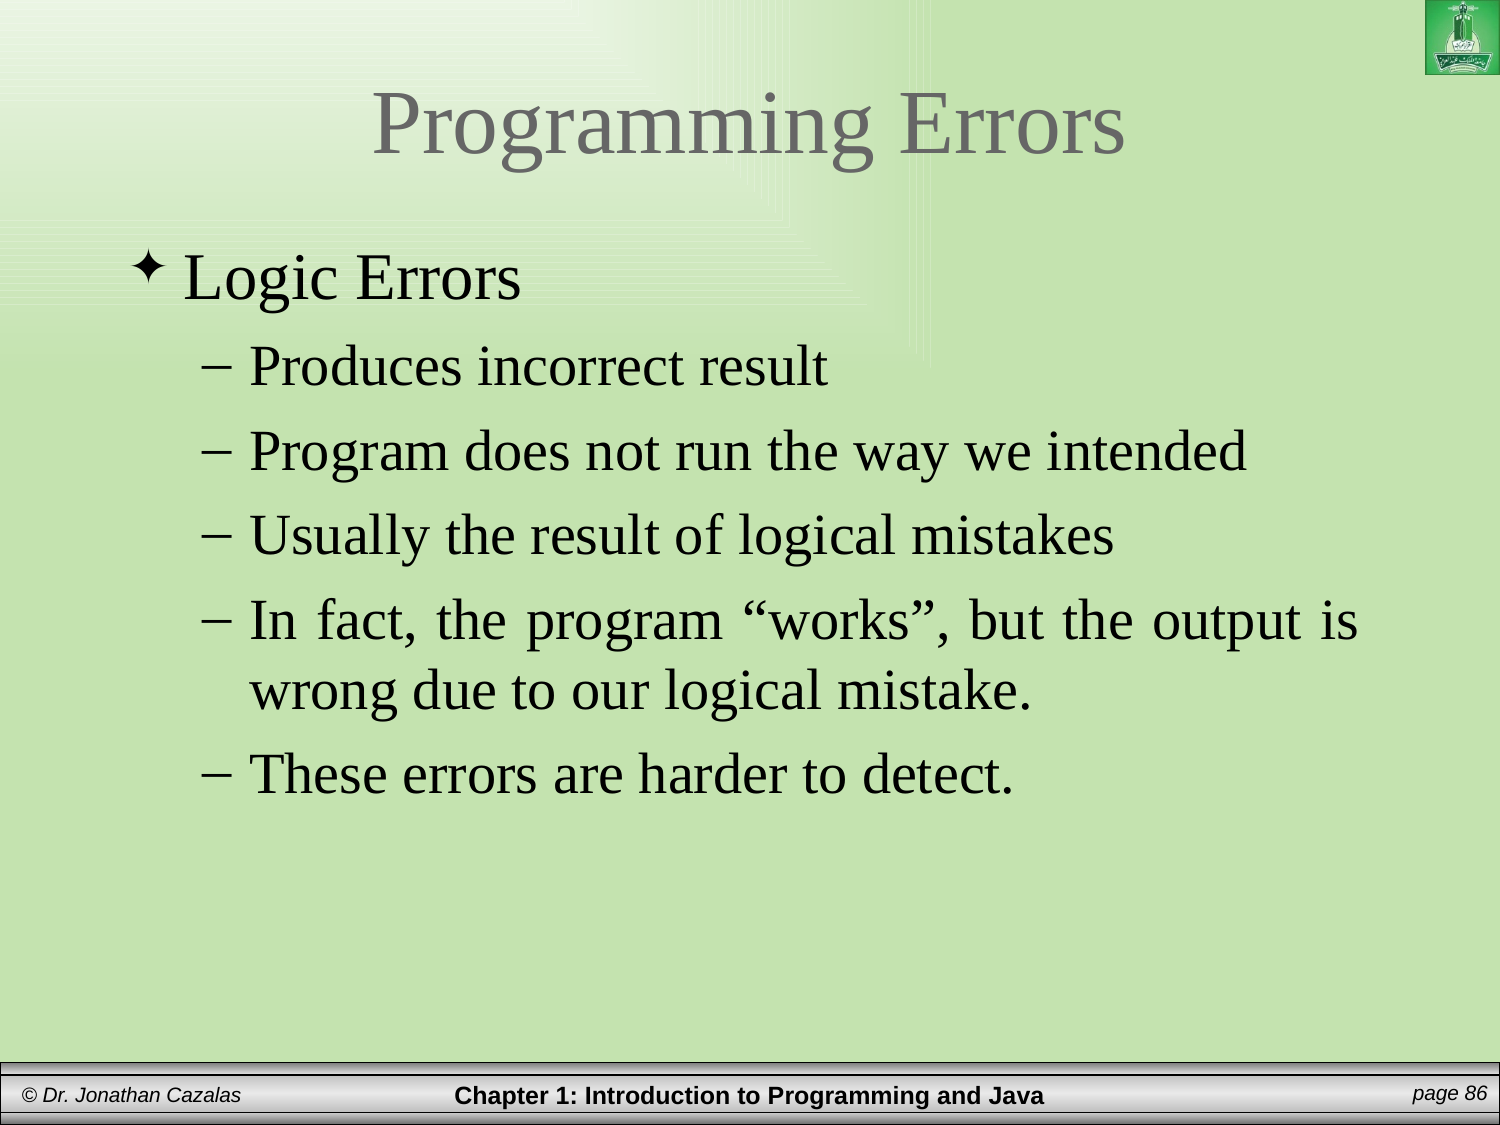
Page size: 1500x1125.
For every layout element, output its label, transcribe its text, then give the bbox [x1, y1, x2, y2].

text_box Programming Errors [112, 0, 1388, 235]
picture [1425, 0, 1500, 75]
text_box Logic Errors Produces incorrect result Program does not run the way we intended Usually the result of logical mistakes In fact, the program “works”, but the output is wrong due to our logical mistake. These errors are harder to detect. [112, 224, 1375, 900]
